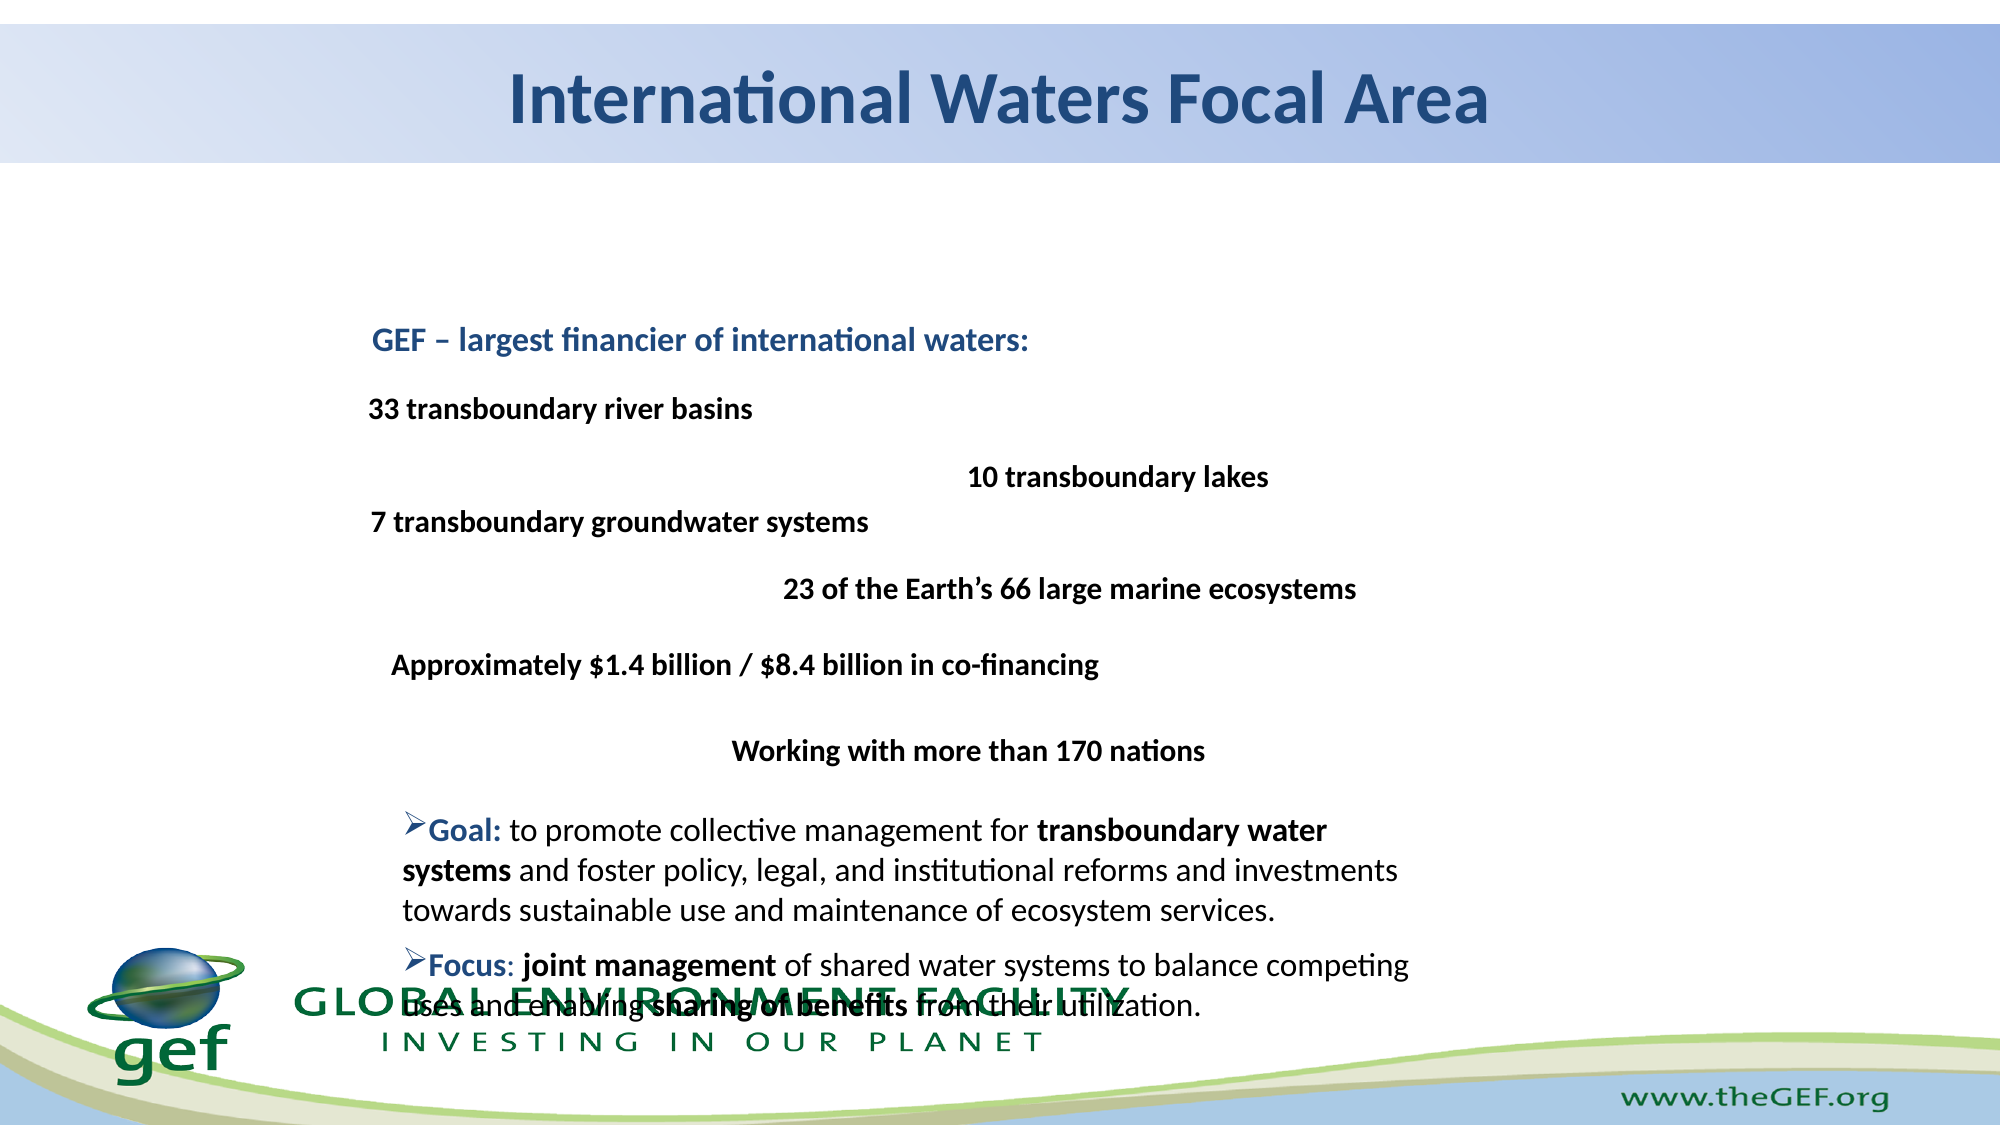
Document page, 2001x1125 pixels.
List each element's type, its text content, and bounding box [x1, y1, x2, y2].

text_box 23 of the Earth’s 66 large marine ecosystems [768, 560, 1373, 651]
picture [0, 920, 2000, 1125]
text_box 7 transboundary groundwater systems [355, 494, 885, 581]
text_box Working with more than 170 nations [717, 722, 1229, 809]
text_box 10 transboundary lakes [952, 448, 1285, 539]
title International Waters Focal Area [0, 24, 2000, 163]
text_box 33 transboundary river basins [353, 380, 821, 433]
text_box GEF – largest financier of international waters: [357, 309, 1046, 408]
text_box Approximately $1.4 billion / $8.4 billion in co-financing [376, 637, 1115, 723]
text_box Goal: to promote collective management for transboundary water systems and foster policy, legal, and institutional reforms and investments towards sustainable use and maintenance of ecosystem services. Focus: joint management of shared water systems to balance competing uses and enabling sharing of benefits from their utilization. [387, 800, 1436, 1074]
